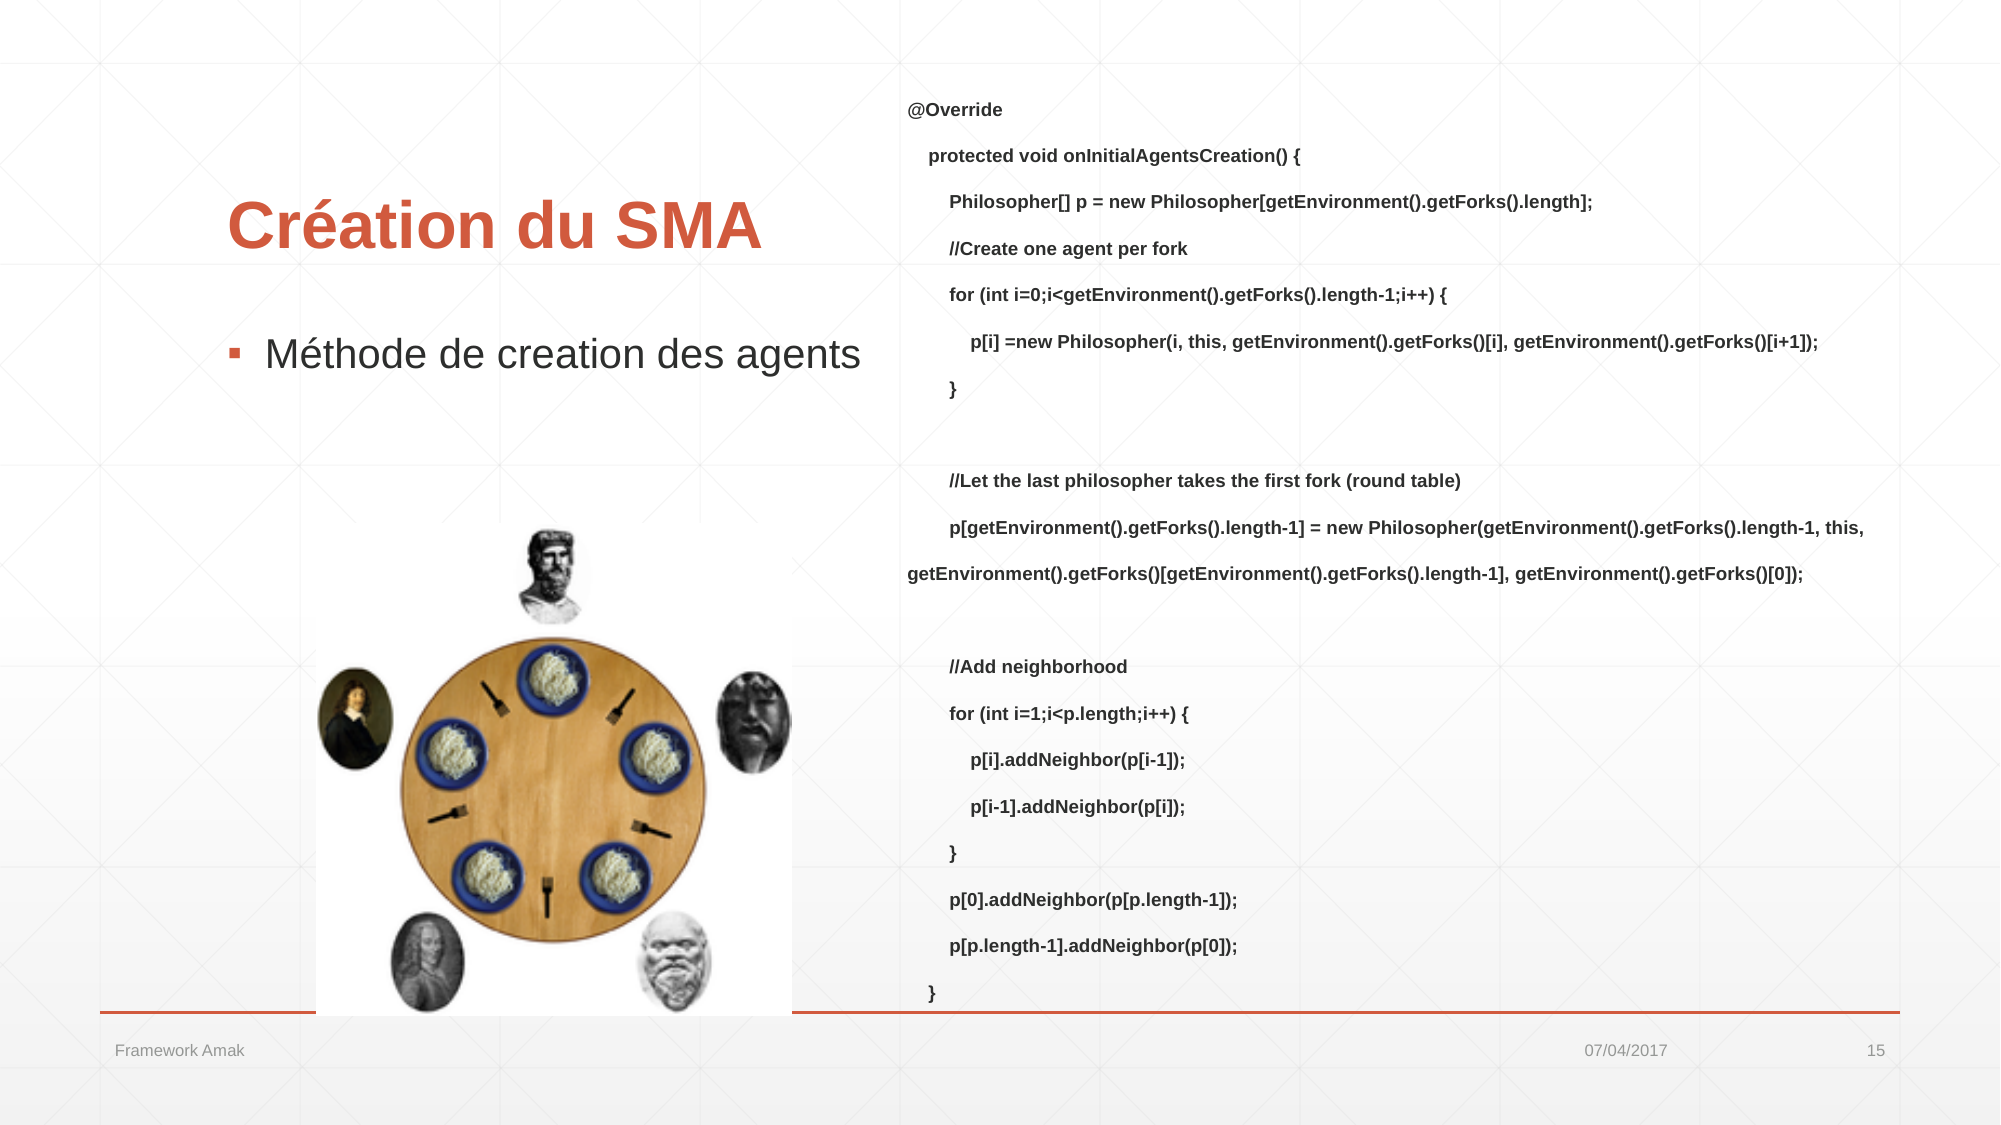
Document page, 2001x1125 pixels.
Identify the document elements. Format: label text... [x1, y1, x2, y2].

title Création du SMA [212, 82, 1788, 271]
list Méthode de creation des agents [212, 324, 892, 950]
picture [316, 523, 792, 1016]
list @Override protected void onInitialAgentsCreation() { Philosopher[] p = new Philosopher[getEnvironment().getForks().length]; //Create one agent per fork for (int i=0;i<getEnvironment().getForks().length-1;i++) { p[i] =new Philosopher(i, this, getEnvironment().getForks()[i], getEnvironment().getForks()[i+1]); } //Let the last philosopher takes the first fork (round table) p[getEnvironment().getForks().length-1] = new Philosopher(getEnvironment().getForks().length-1, this, getEnvironment().getForks()[getEnvironment().getForks().length-1], getEnvironment().getForks()[0]); //Add neighborhood for (int i=1;i<p.length;i++) { p[i].addNeighbor(p[i-1]); p[i-1].addNeighbor(p[i]); } p[0].addNeighbor(p[p.length-1]); p[p.length-1].addNeighbor(p[0]); } [892, 101, 1981, 1040]
slide_number 15 [1749, 1031, 1901, 1069]
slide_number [1524, 1031, 1684, 1069]
footer Framework Amak [99, 1031, 1106, 1069]
